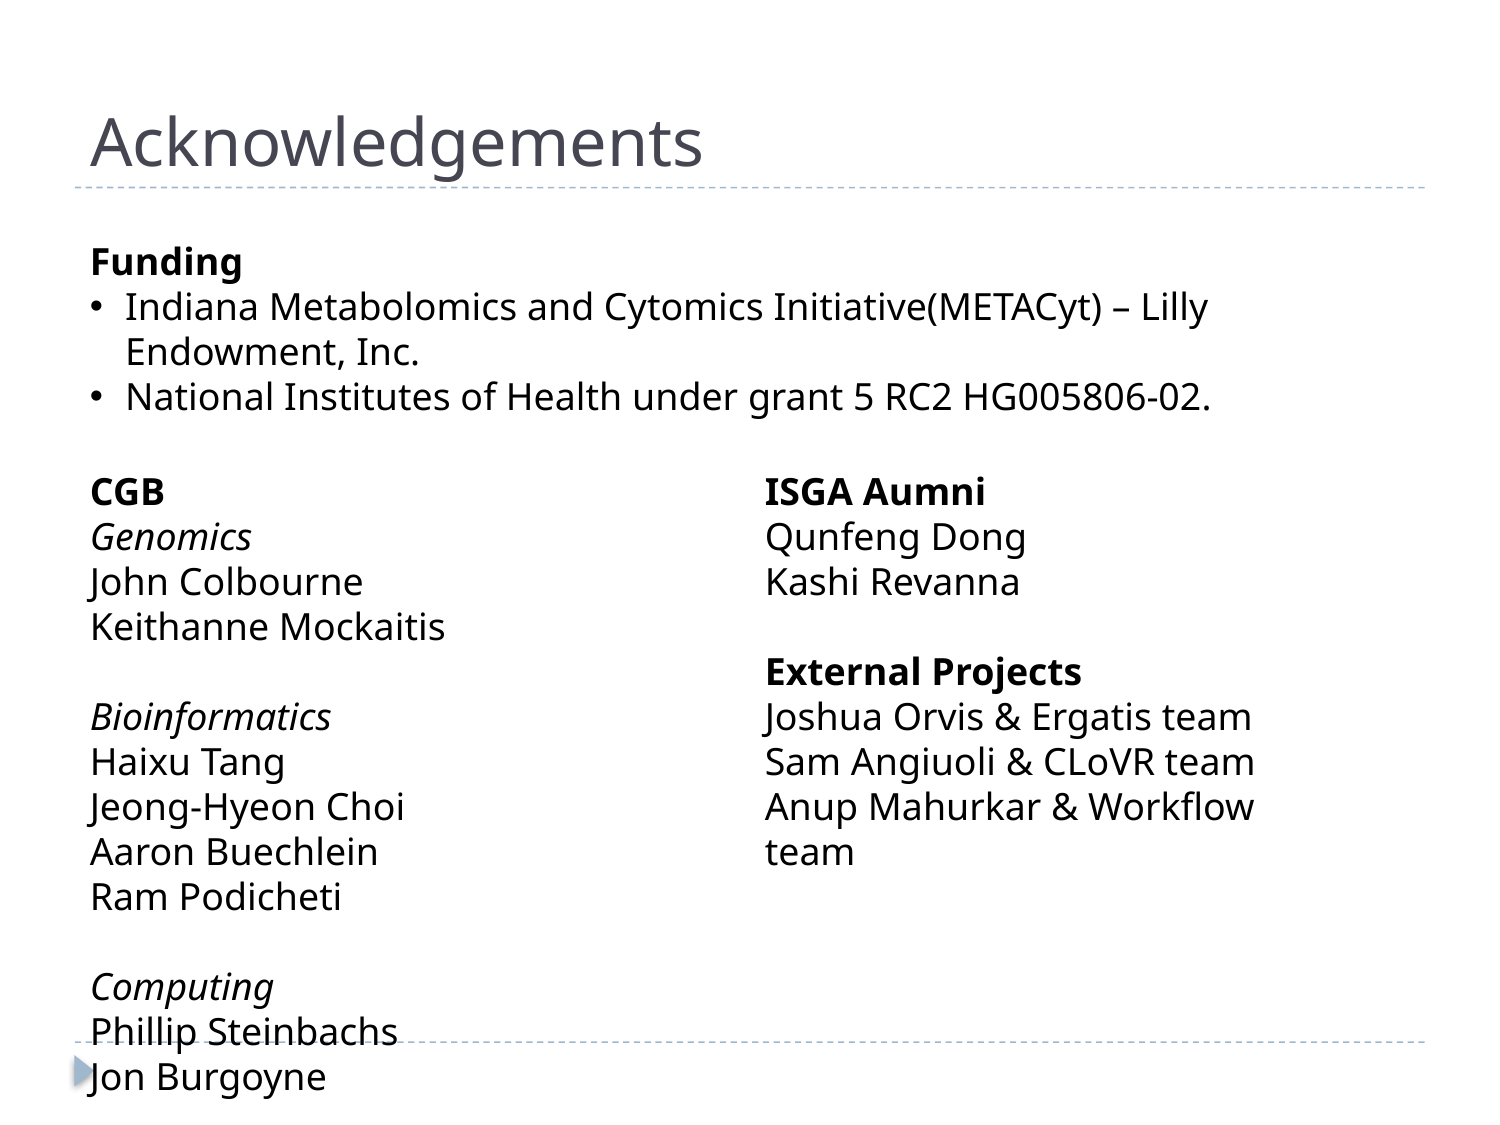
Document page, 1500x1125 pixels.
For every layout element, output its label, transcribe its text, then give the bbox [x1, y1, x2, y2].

text_box Funding Indiana Metabolomics and Cytomics Initiative(METACyt) – Lilly Endowment, Inc. National Institutes of Health under grant 5 RC2 HG005806-02. [74, 230, 1425, 471]
text_box CGB Genomics John Colbourne Keithanne Mockaitis Bioinformatics Haixu Tang Jeong-Hyeon Choi Aaron Buechlein Ram Podicheti Computing Phillip Steinbachs Jon Burgoyne [74, 460, 667, 1106]
text_box ISGA Aumni Qunfeng Dong Kashi Revanna External Projects Joshua Orvis & Ergatis team Sam Angiuoli & CLoVR team Anup Mahurkar & Workflow team [749, 460, 1342, 881]
title Acknowledgements [74, 24, 1426, 188]
